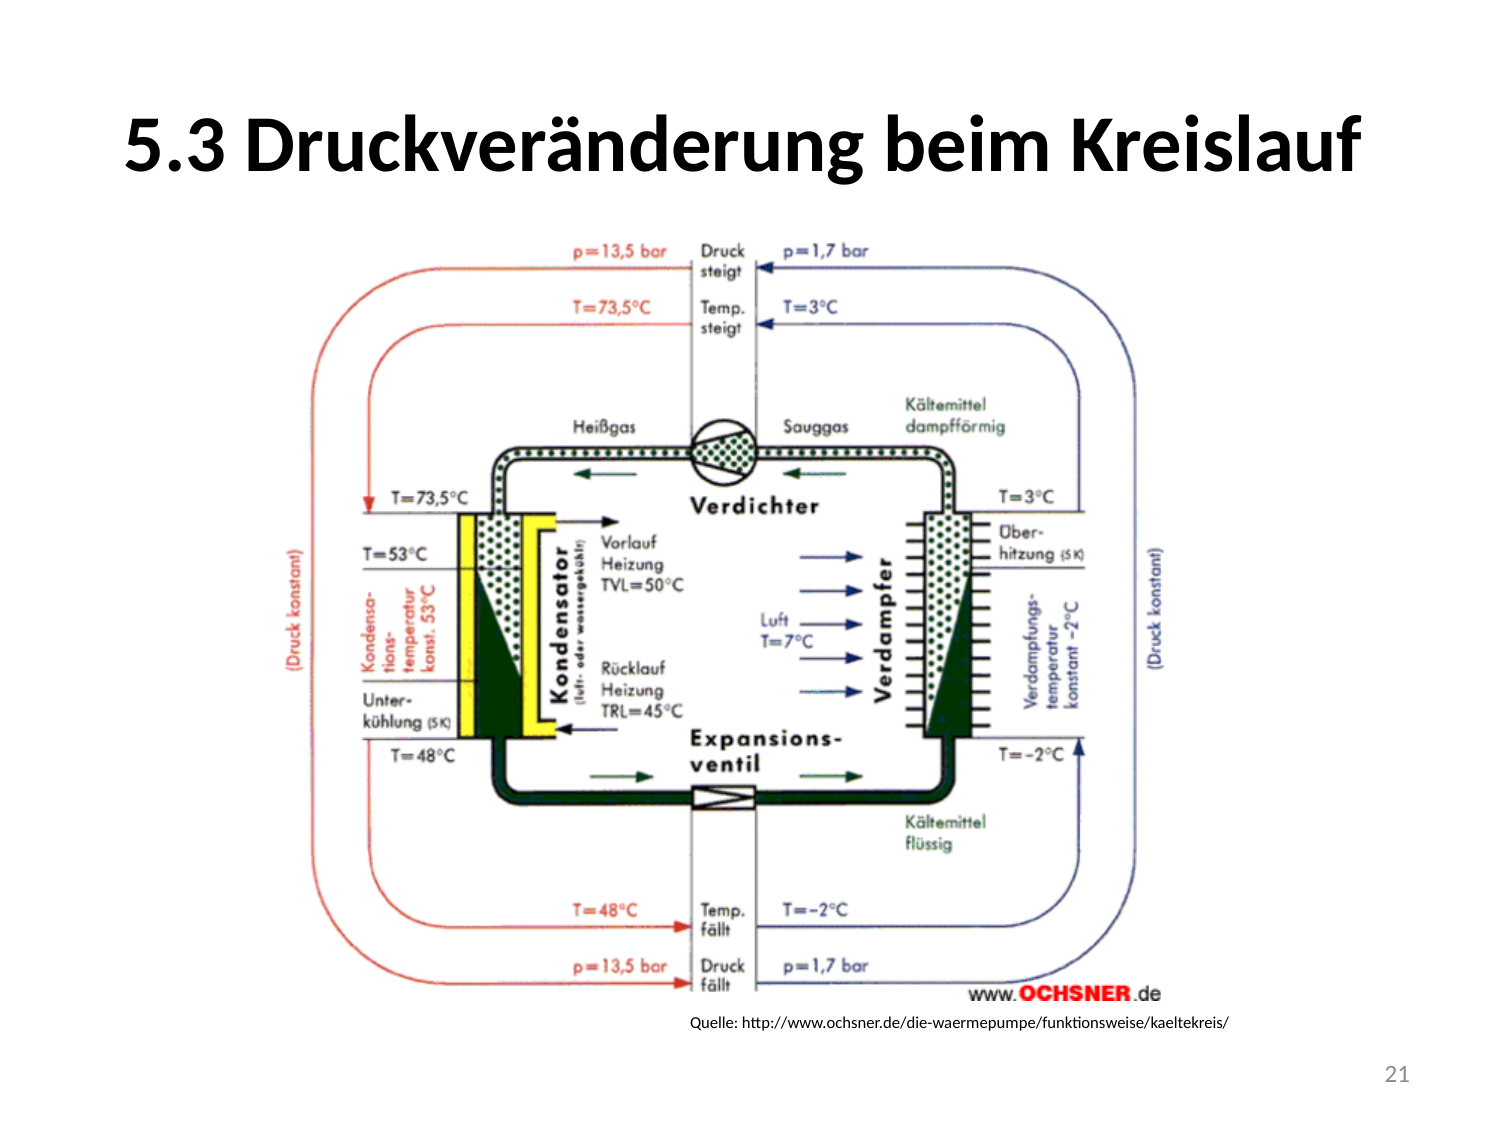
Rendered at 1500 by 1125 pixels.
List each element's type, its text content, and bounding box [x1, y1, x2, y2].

slide_number 21 [1074, 1042, 1425, 1103]
picture [277, 233, 1176, 1002]
list Quelle: http://www.ochsner.de/die-waermepumpe/funktionsweise/kaeltekreis/ [75, 262, 1400, 1125]
title 5.3 Druckveränderung beim Kreislauf [41, 45, 1447, 233]
